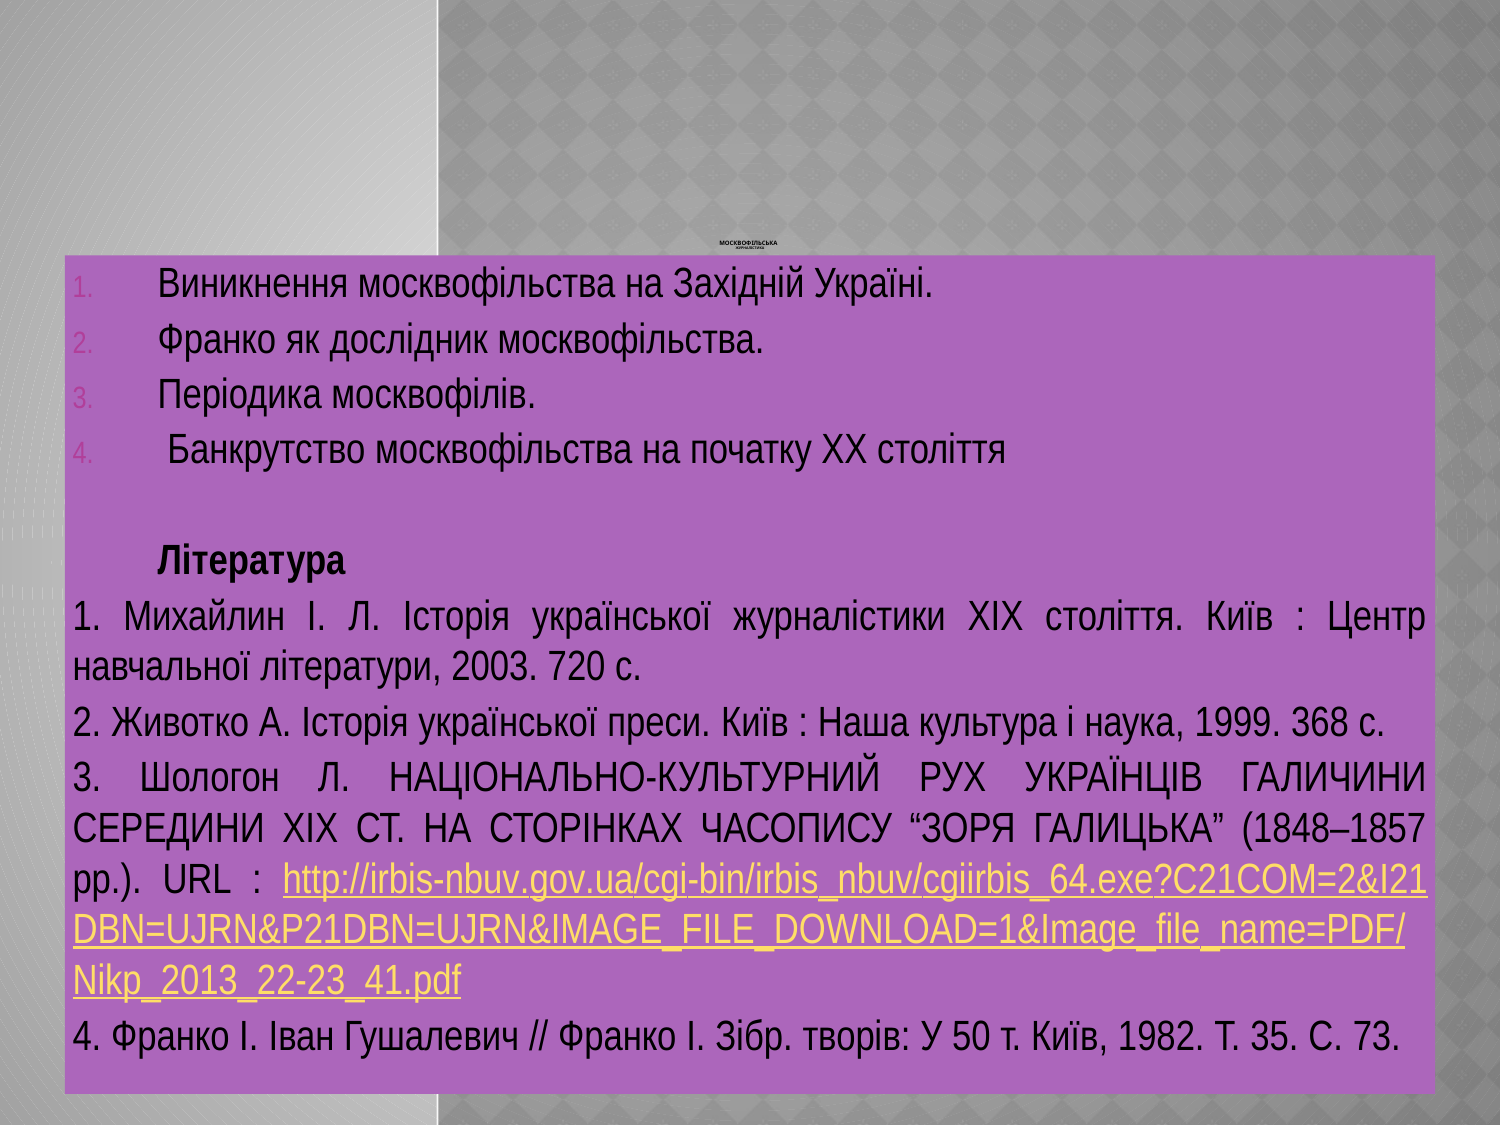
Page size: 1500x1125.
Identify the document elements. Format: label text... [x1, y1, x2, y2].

title Москвофільська журналістика [64, 66, 1436, 255]
subtitle Виникнення москвофільства на Західній Україні. Франко як дослідник москвофільства. Періодика москвофілів. Банкрутство москвофільства на початку ХХ століття Література 1. Михайлин І. Л. Історія української журналістики ХІХ століття. Київ : Центр навчальної літератури, 2003. 720 с. 2. Животко А. Історія української преси. Київ : Наша культура і наука, 1999. 368 с. 3. Шологон Л. НАЦІОНАЛЬНО-КУЛЬТУРНИЙ РУХ УКРАЇНЦІВ ГАЛИЧИНИ СЕРЕДИНИ ХІХ СТ. НА СТОРІНКАХ ЧАСОПИСУ “ЗОРЯ ГАЛИЦЬКА” (1848–1857 рр.). URL : http://irbis-nbuv.gov.ua/cgi-bin/irbis_nbuv/cgiirbis_64.exe?C21COM=2&I21DBN=UJRN&P21DBN=UJRN&IMAGE_FILE_DOWNLOAD=1&Image_file_name=PDF/Nikp_2013_22-23_41.pdf 4. Франко І. Іван Гушалевич // Франко І. Зібр. творів: У 50 т. Київ, 1982. Т. 35. С. 73. [64, 255, 1436, 1094]
